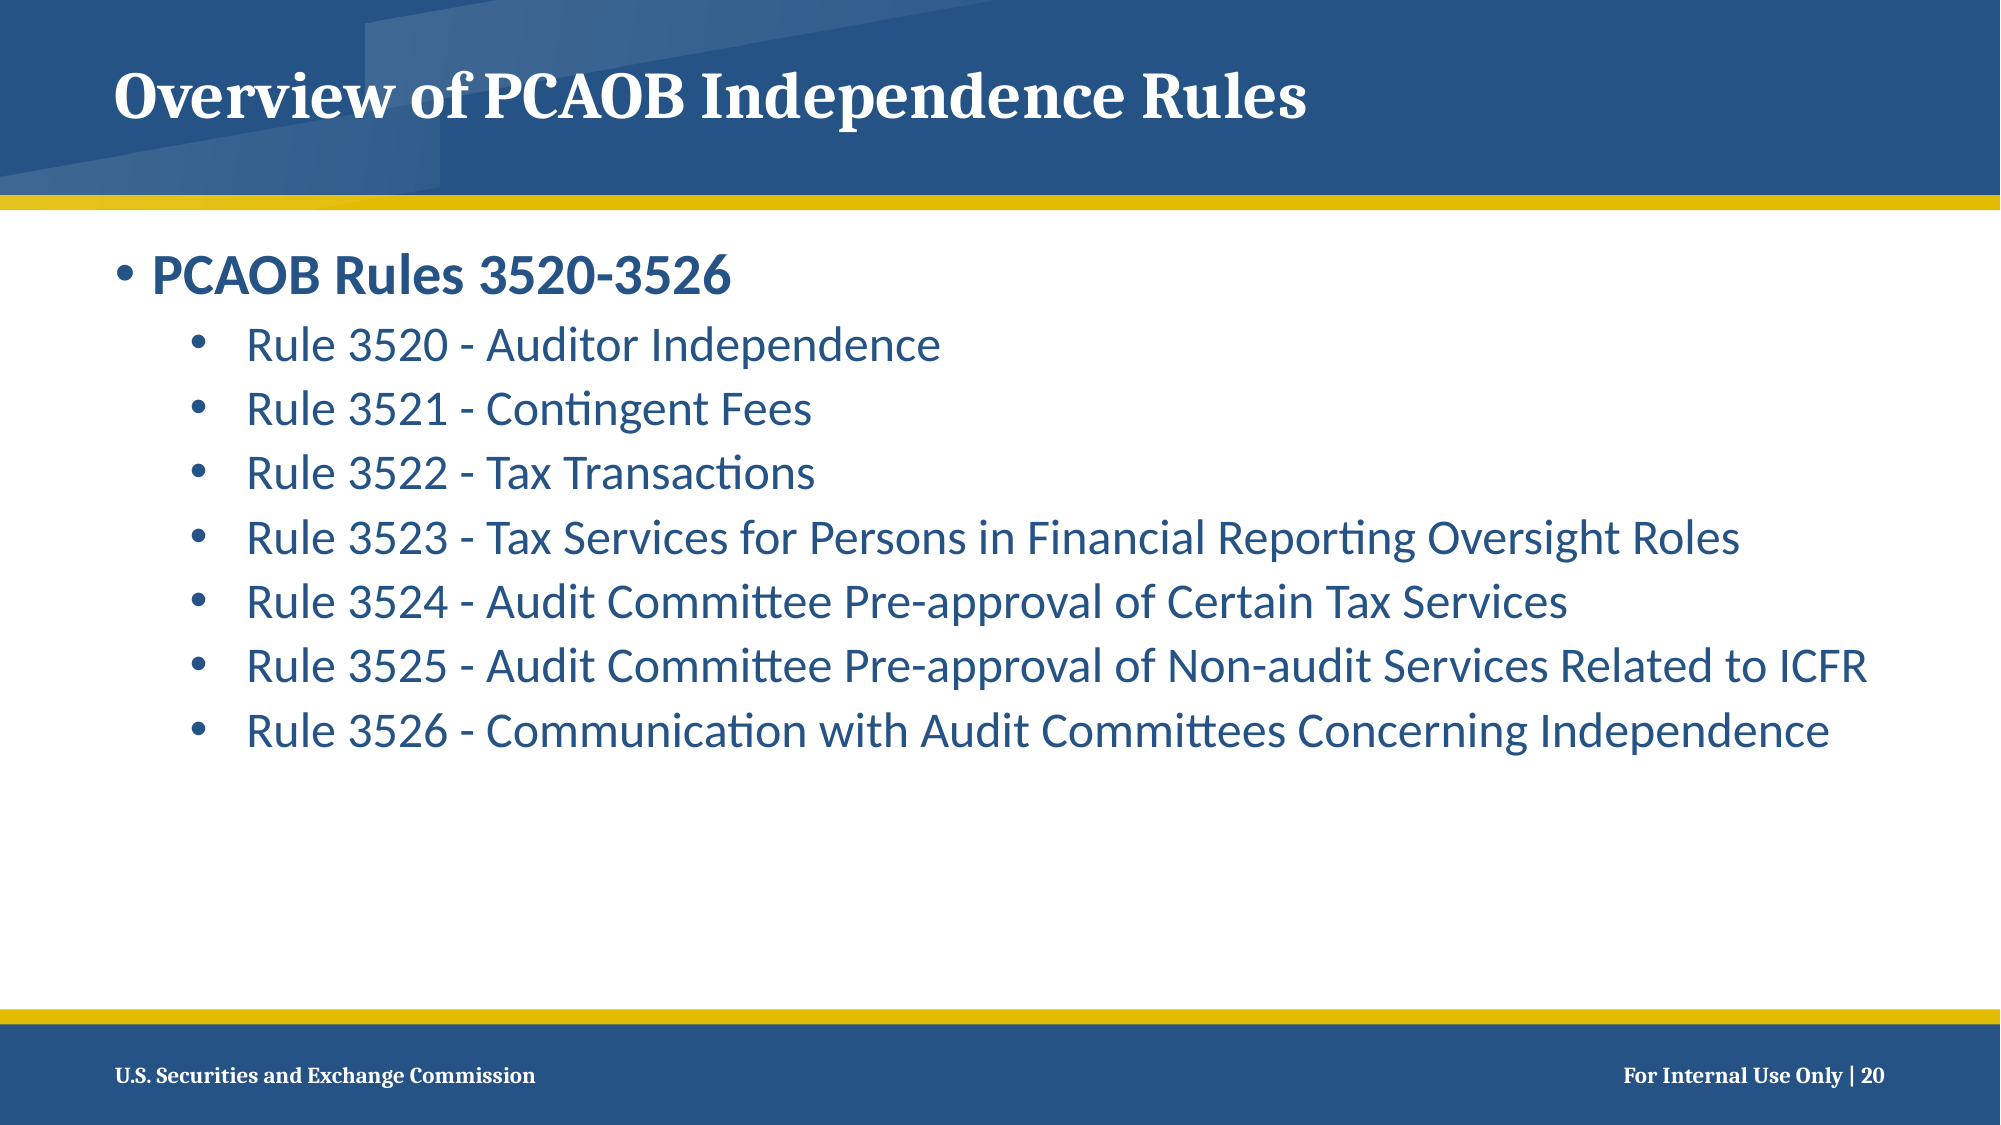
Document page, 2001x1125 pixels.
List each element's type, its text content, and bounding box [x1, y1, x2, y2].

slide_number 20 [1449, 1059, 1900, 1090]
list PCAOB Rules 3520-3526 Rule 3520 - Auditor Independence Rule 3521 - Contingent Fees Rule 3522 - Tax Transactions Rule 3523 - Tax Services for Persons in Financial Reporting Oversight Roles Rule 3524 - Audit Committee Pre-approval of Certain Tax Services Rule 3525 - Audit Committee Pre-approval of Non-audit Services Related to ICFR Rule 3526 - Communication with Audit Committees Concerning Independence [99, 236, 1900, 980]
title Overview of PCAOB Independence Rules [99, 32, 1900, 161]
